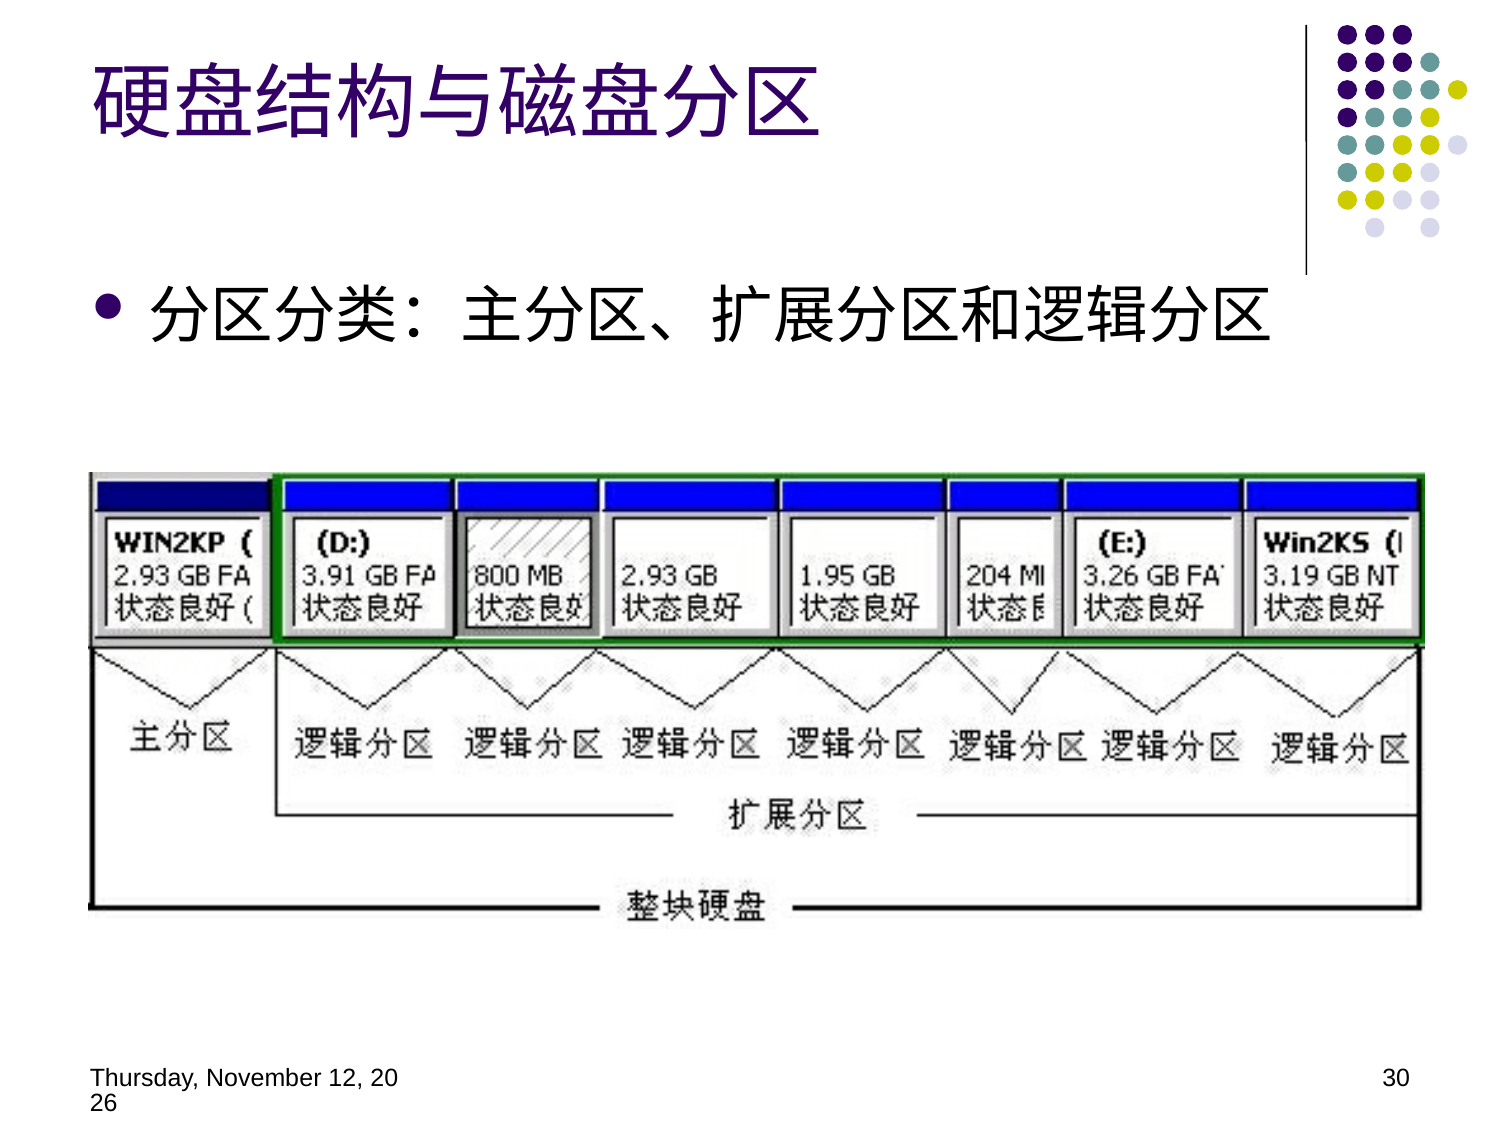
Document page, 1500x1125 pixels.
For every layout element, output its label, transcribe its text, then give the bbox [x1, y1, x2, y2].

slide_number 30 [1074, 1024, 1425, 1100]
picture [88, 472, 1426, 929]
title 硬盘结构与磁盘分区 [76, 42, 1428, 230]
list 分区分类：主分区、扩展分区和逻辑分区 [76, 266, 1428, 1011]
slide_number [75, 1024, 425, 1100]
footer [360, 1023, 1247, 1099]
